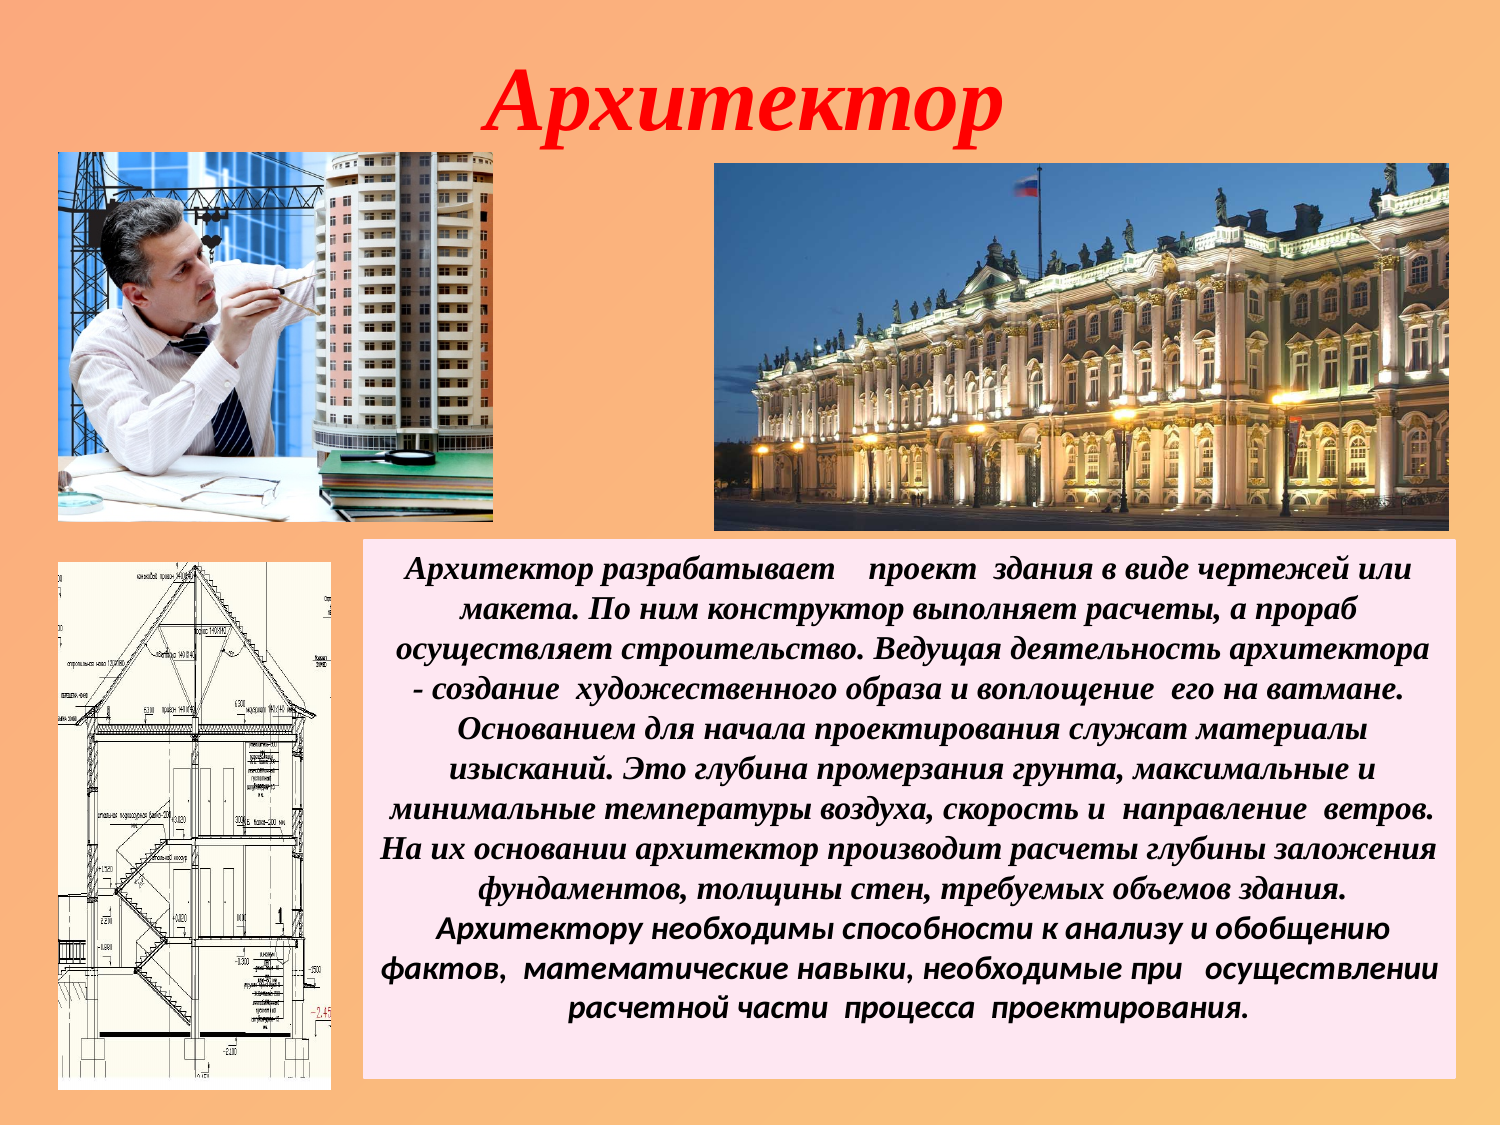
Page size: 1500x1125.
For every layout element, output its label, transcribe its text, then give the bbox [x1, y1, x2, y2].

picture [58, 152, 493, 522]
picture [714, 163, 1449, 532]
title Архитектор [70, 0, 1421, 188]
picture [58, 562, 331, 1091]
list Архитектор разрабатывает проект здания в виде чертежей или макета. По ним конструктор выполняет расчеты, а прораб осуществляет строительство. Ведущая деятельность архитектора - создание художественного образа и воплощение его на ватмане. Основанием для начала проектирования служат материалы изысканий. Это глубина промерзания грунта, максимальные и минимальные температуры воздуха, скорость и направление ветров. На их основании архитектор производит расчеты глубины заложения фундаментов, толщины стен, требуемых объемов здания. Архитектору необходимы способности к анализу и обобщению фактов, математические навыки, необходимые при осуществлении расчетной части процесса проектирования. [363, 539, 1456, 1079]
